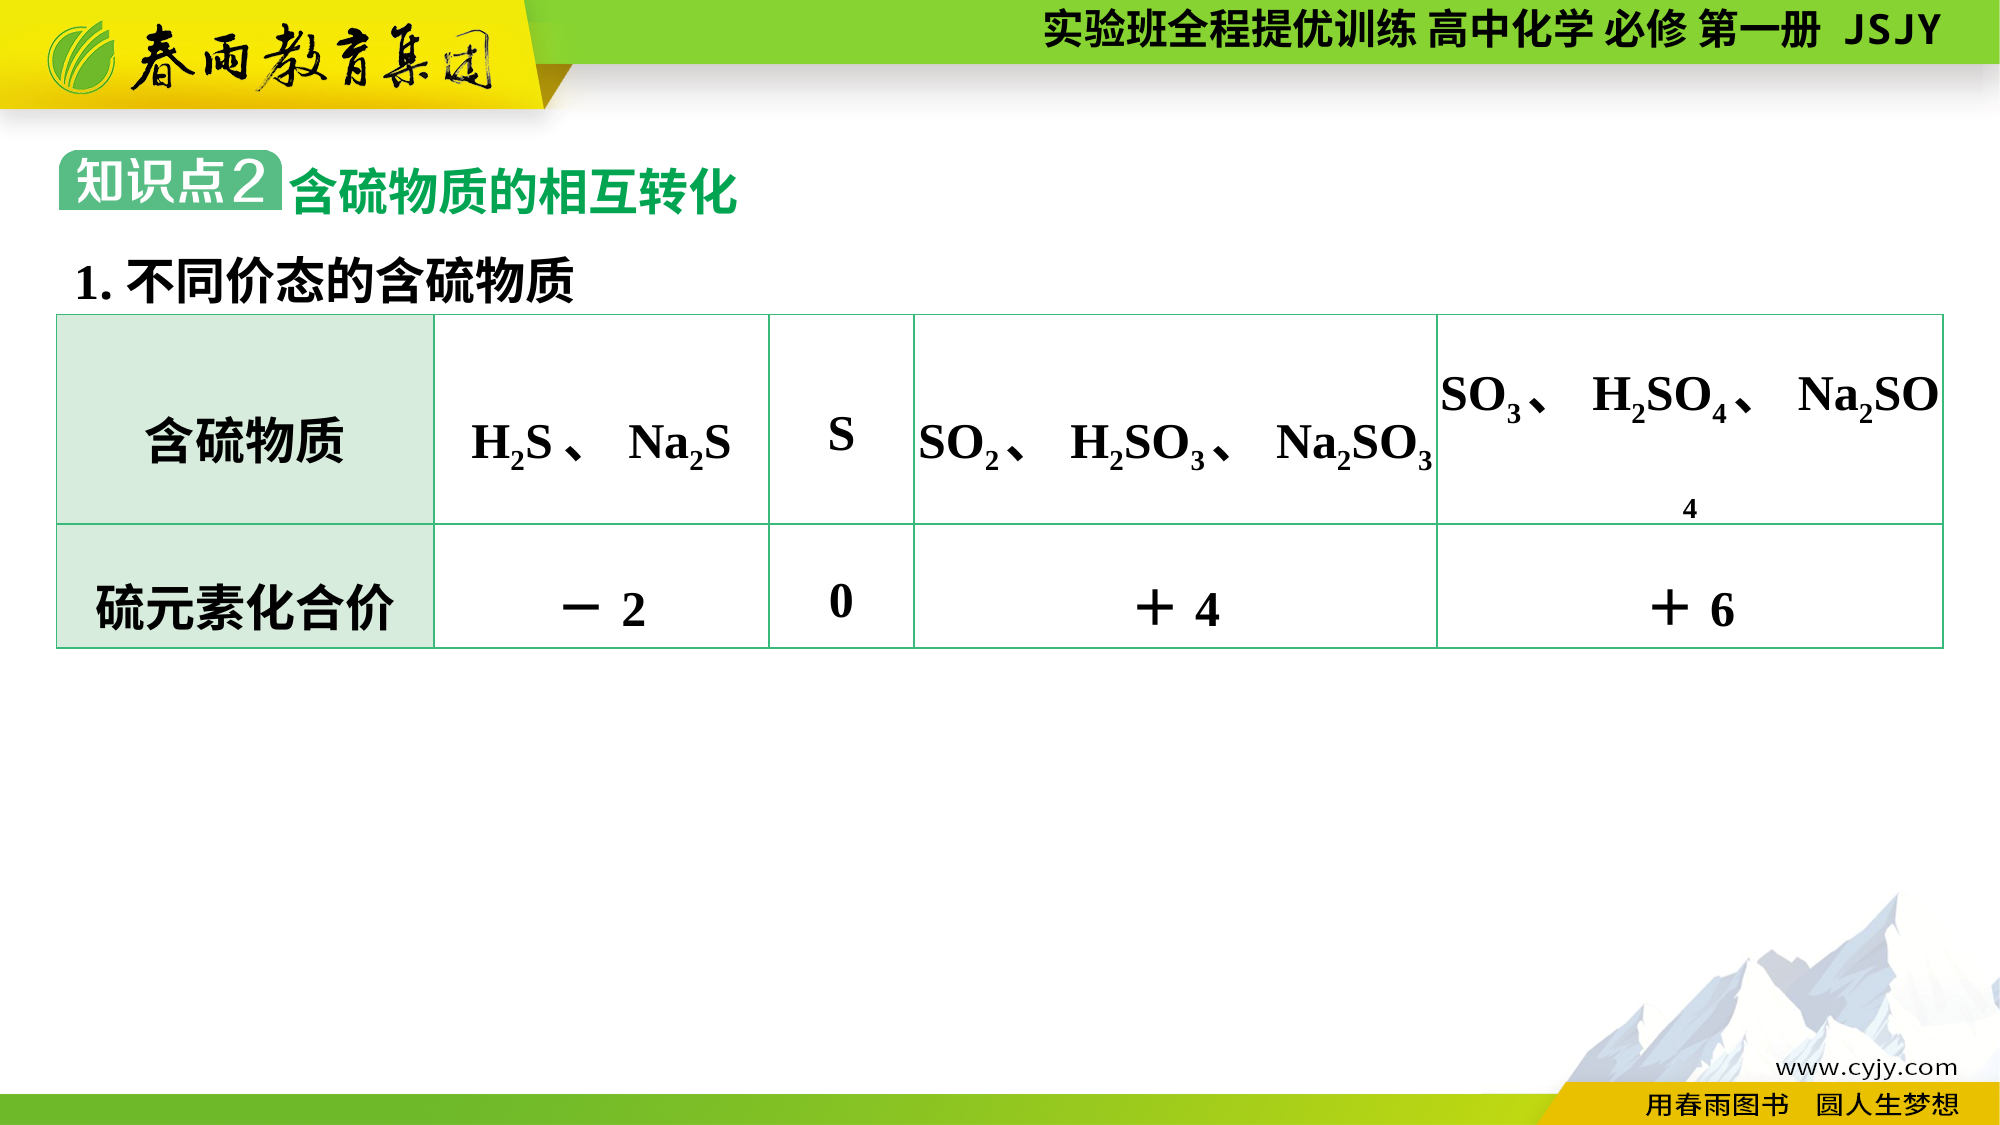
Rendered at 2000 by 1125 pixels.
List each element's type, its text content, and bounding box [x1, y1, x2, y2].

table_cell ＋6 [1438, 525, 1942, 647]
table_cell 硫元素化合价 [57, 525, 433, 647]
picture [0, 0, 2000, 1125]
table_header SO2、H2SO3、Na2SO3 [915, 315, 1436, 523]
table_cell －2 [435, 525, 768, 647]
table_header H2S、Na2S [435, 315, 768, 523]
list 含硫物质的相互转化 1.不同价态的含硫物质 [59, 122, 1944, 314]
table_cell ＋4 [915, 525, 1436, 647]
table_header SO3、H2SO4、Na2SO4 [1438, 315, 1942, 523]
table_cell 0 [770, 525, 913, 647]
table_header 含硫物质 [57, 315, 433, 523]
table_header S [770, 315, 913, 523]
